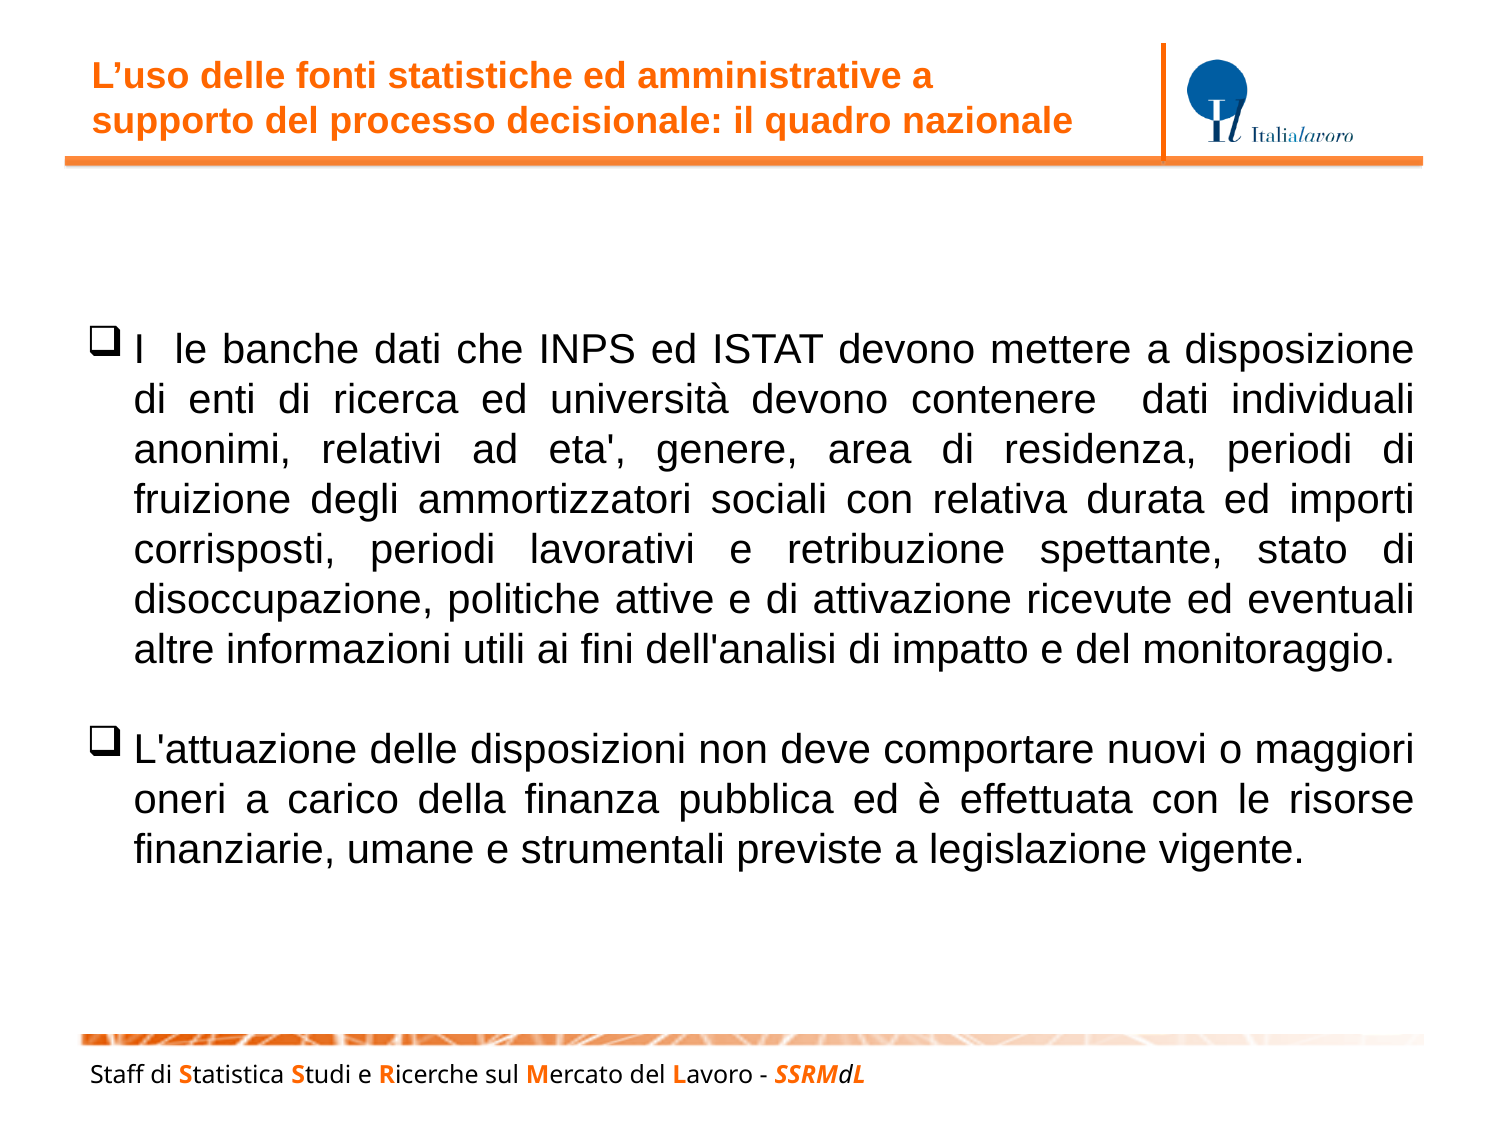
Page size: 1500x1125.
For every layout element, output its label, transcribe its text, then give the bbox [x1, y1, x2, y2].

text_box L’uso delle fonti statistiche ed amministrative a supporto del processo decisionale: il quadro nazionale [76, 42, 1152, 149]
picture [76, 1034, 1424, 1046]
text_box I le banche dati che INPS ed ISTAT devono mettere a disposizione di enti di ricerca ed università devono contenere dati individuali anonimi, relativi ad eta', genere, area di residenza, periodi di fruizione degli ammortizzatori sociali con relativa durata ed importi corrisposti, periodi lavorativi e retribuzione spettante, stato di disoccupazione, politiche attive e di attivazione ricevute ed eventuali altre informazioni utili ai fini dell'analisi di impatto e del monitoraggio. L'attuazione delle disposizioni non deve comportare nuovi o maggiori oneri a carico della finanza pubblica ed è effettuata con le risorse finanziarie, umane e strumentali previste a legislazione vigente. [71, 314, 1431, 880]
picture [1187, 59, 1353, 142]
slide_number Staff di Statistica Studi e Ricerche sul Mercato del Lavoro - SSRMdL [75, 1046, 1424, 1103]
